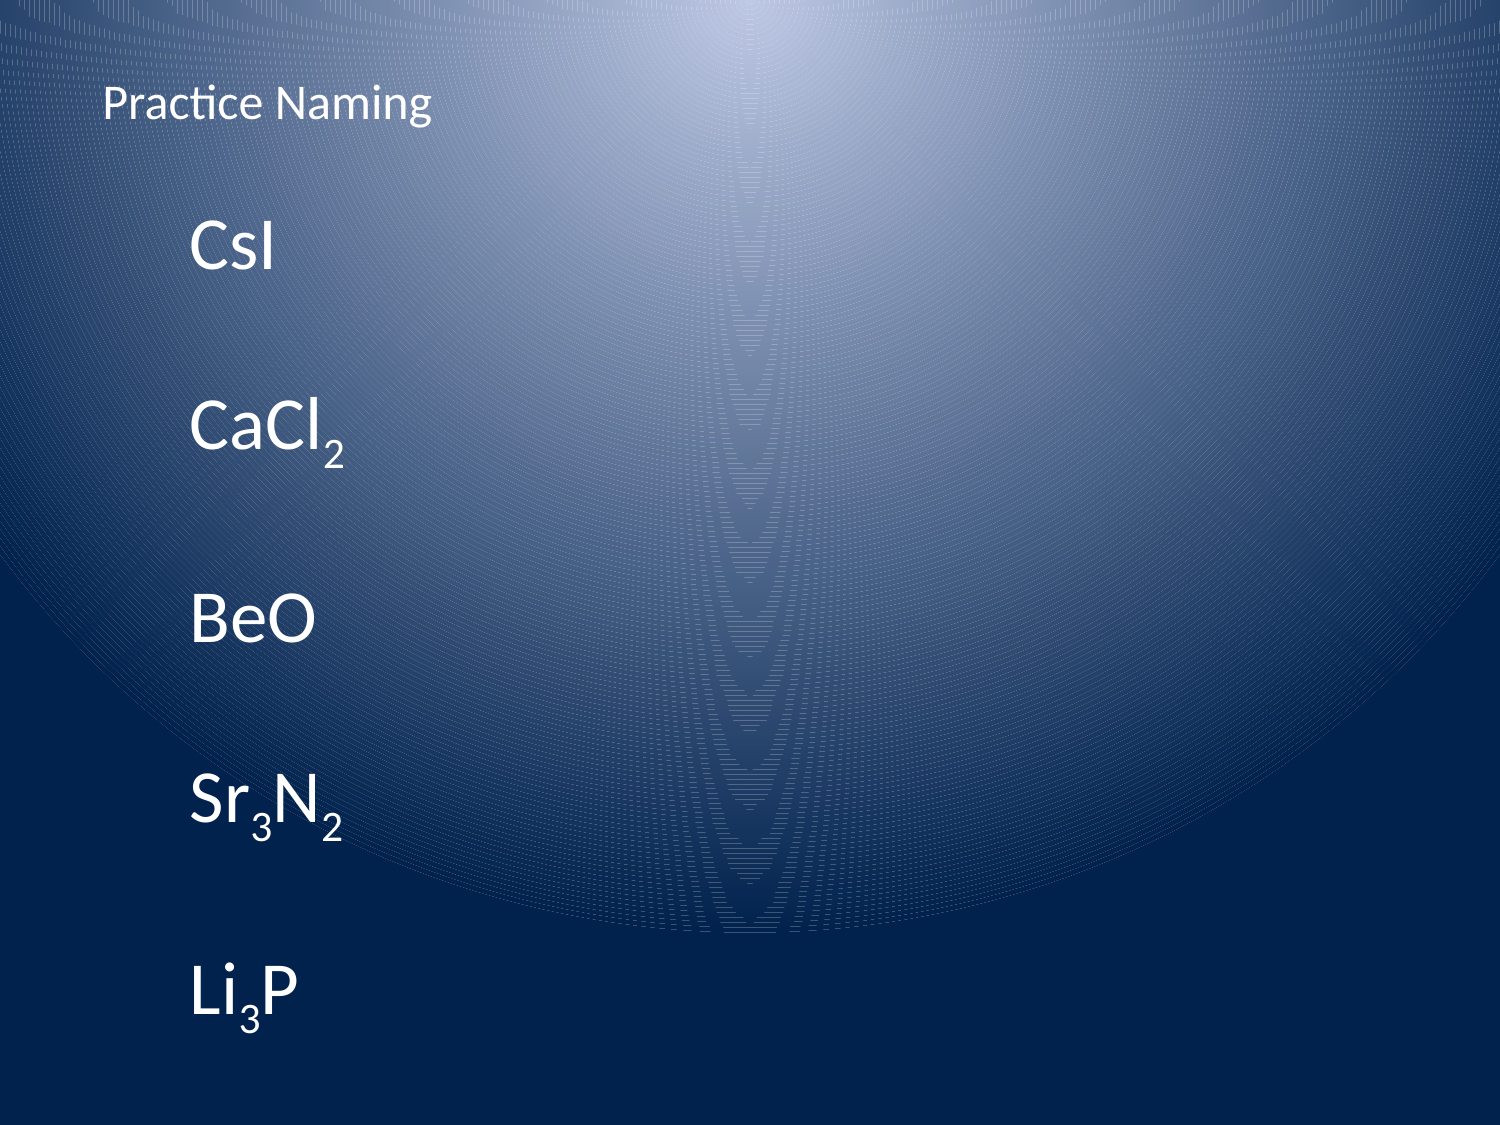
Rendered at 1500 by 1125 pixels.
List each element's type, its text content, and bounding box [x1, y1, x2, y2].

text_box CsI CaCl2 BeO Sr3N2 Li3P [174, 187, 725, 1125]
text_box [725, 637, 950, 693]
text_box Practice Naming [87, 62, 1138, 138]
